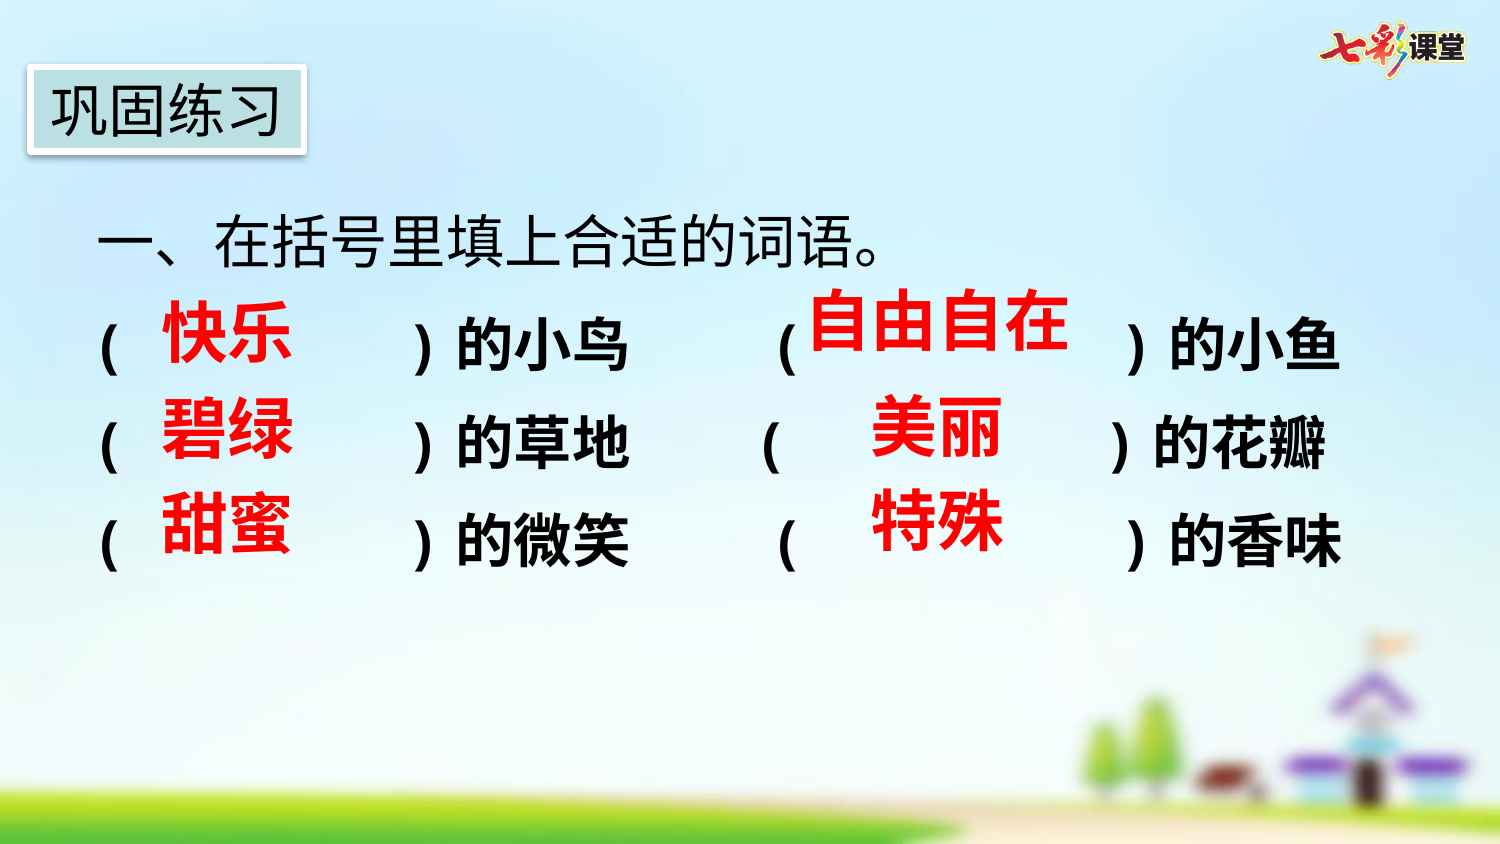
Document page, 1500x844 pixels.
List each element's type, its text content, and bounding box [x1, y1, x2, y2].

text_box ( )的小鸟 ( )的小鱼 ( )的草地 ( )的花瓣 ( )的微笑 ( )的香味 [77, 272, 1471, 582]
text_box 美丽 [783, 377, 1092, 471]
text_box 特殊 [783, 471, 1092, 567]
picture [0, 0, 1500, 844]
text_box 自由自在 [783, 271, 1092, 367]
text_box 巩固练习 [27, 64, 307, 155]
text_box 一、在括号里填上合适的词语。 [81, 197, 953, 283]
text_box 快乐 [146, 283, 455, 378]
text_box 甜蜜 [146, 474, 455, 569]
text_box 碧绿 [146, 379, 455, 474]
